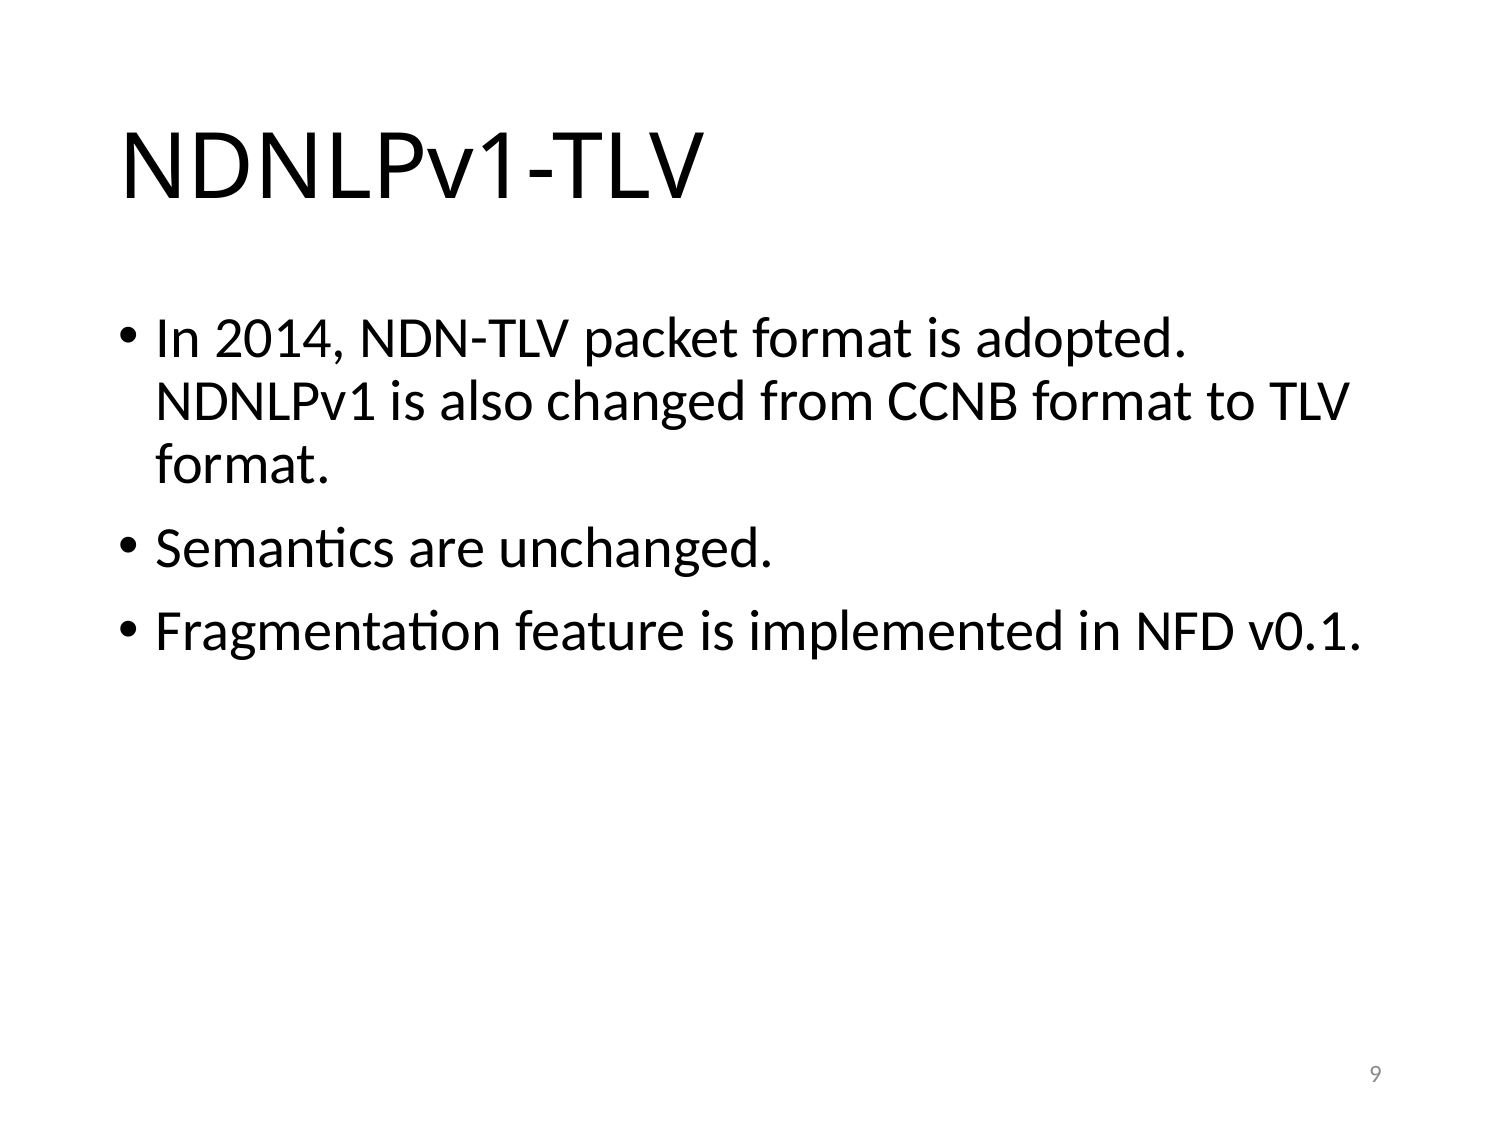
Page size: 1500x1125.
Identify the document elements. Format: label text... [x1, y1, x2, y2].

title NDNLPv1-TLV [103, 59, 1397, 278]
slide_number 9 [1059, 1042, 1397, 1103]
list In 2014, NDN-TLV packet format is adopted. NDNLPv1 is also changed from CCNB format to TLV format. Semantics are unchanged. Fragmentation feature is implemented in NFD v0.1. [103, 299, 1397, 1014]
